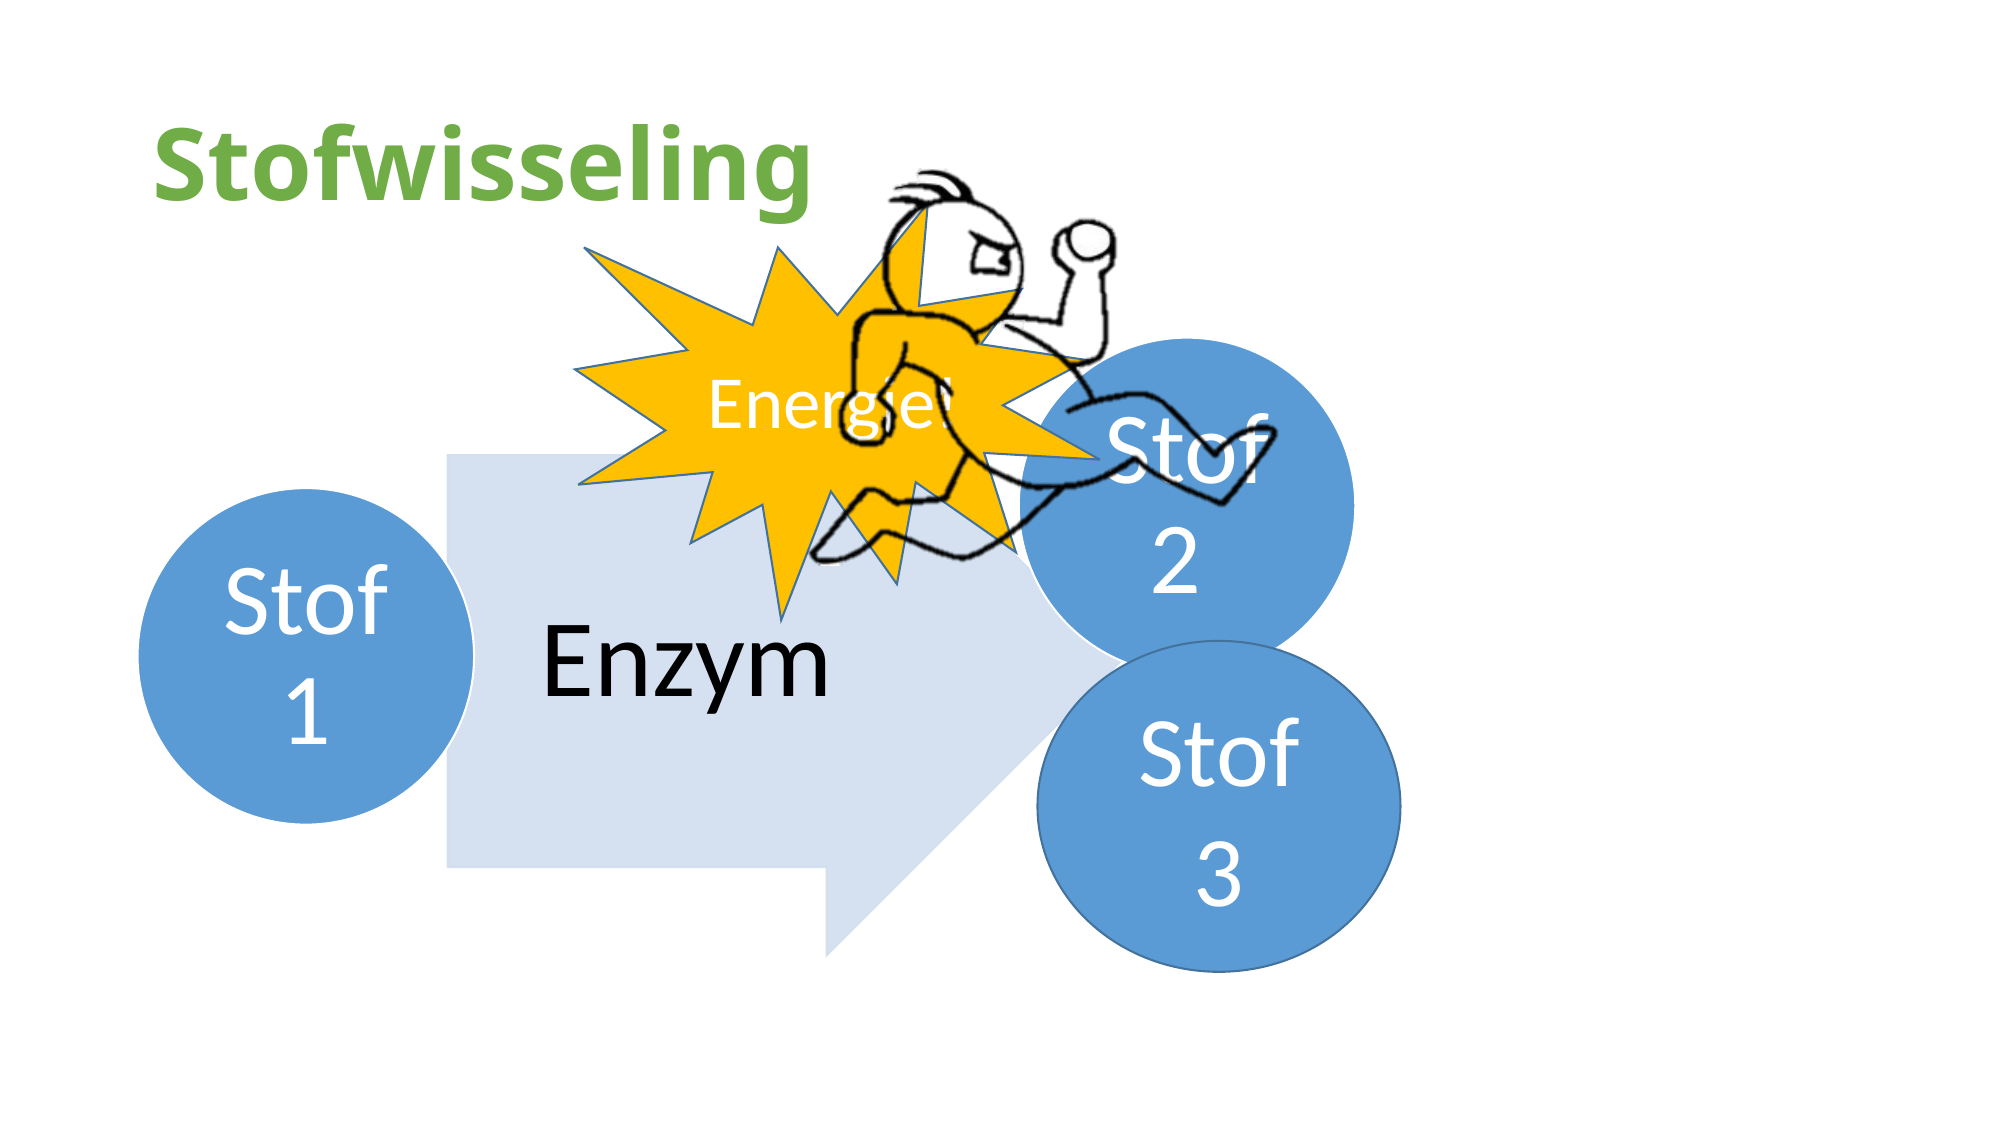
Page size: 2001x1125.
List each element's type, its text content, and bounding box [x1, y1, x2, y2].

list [137, 299, 1863, 1014]
title Stofwisseling [137, 59, 1863, 278]
picture [462, 168, 1401, 566]
